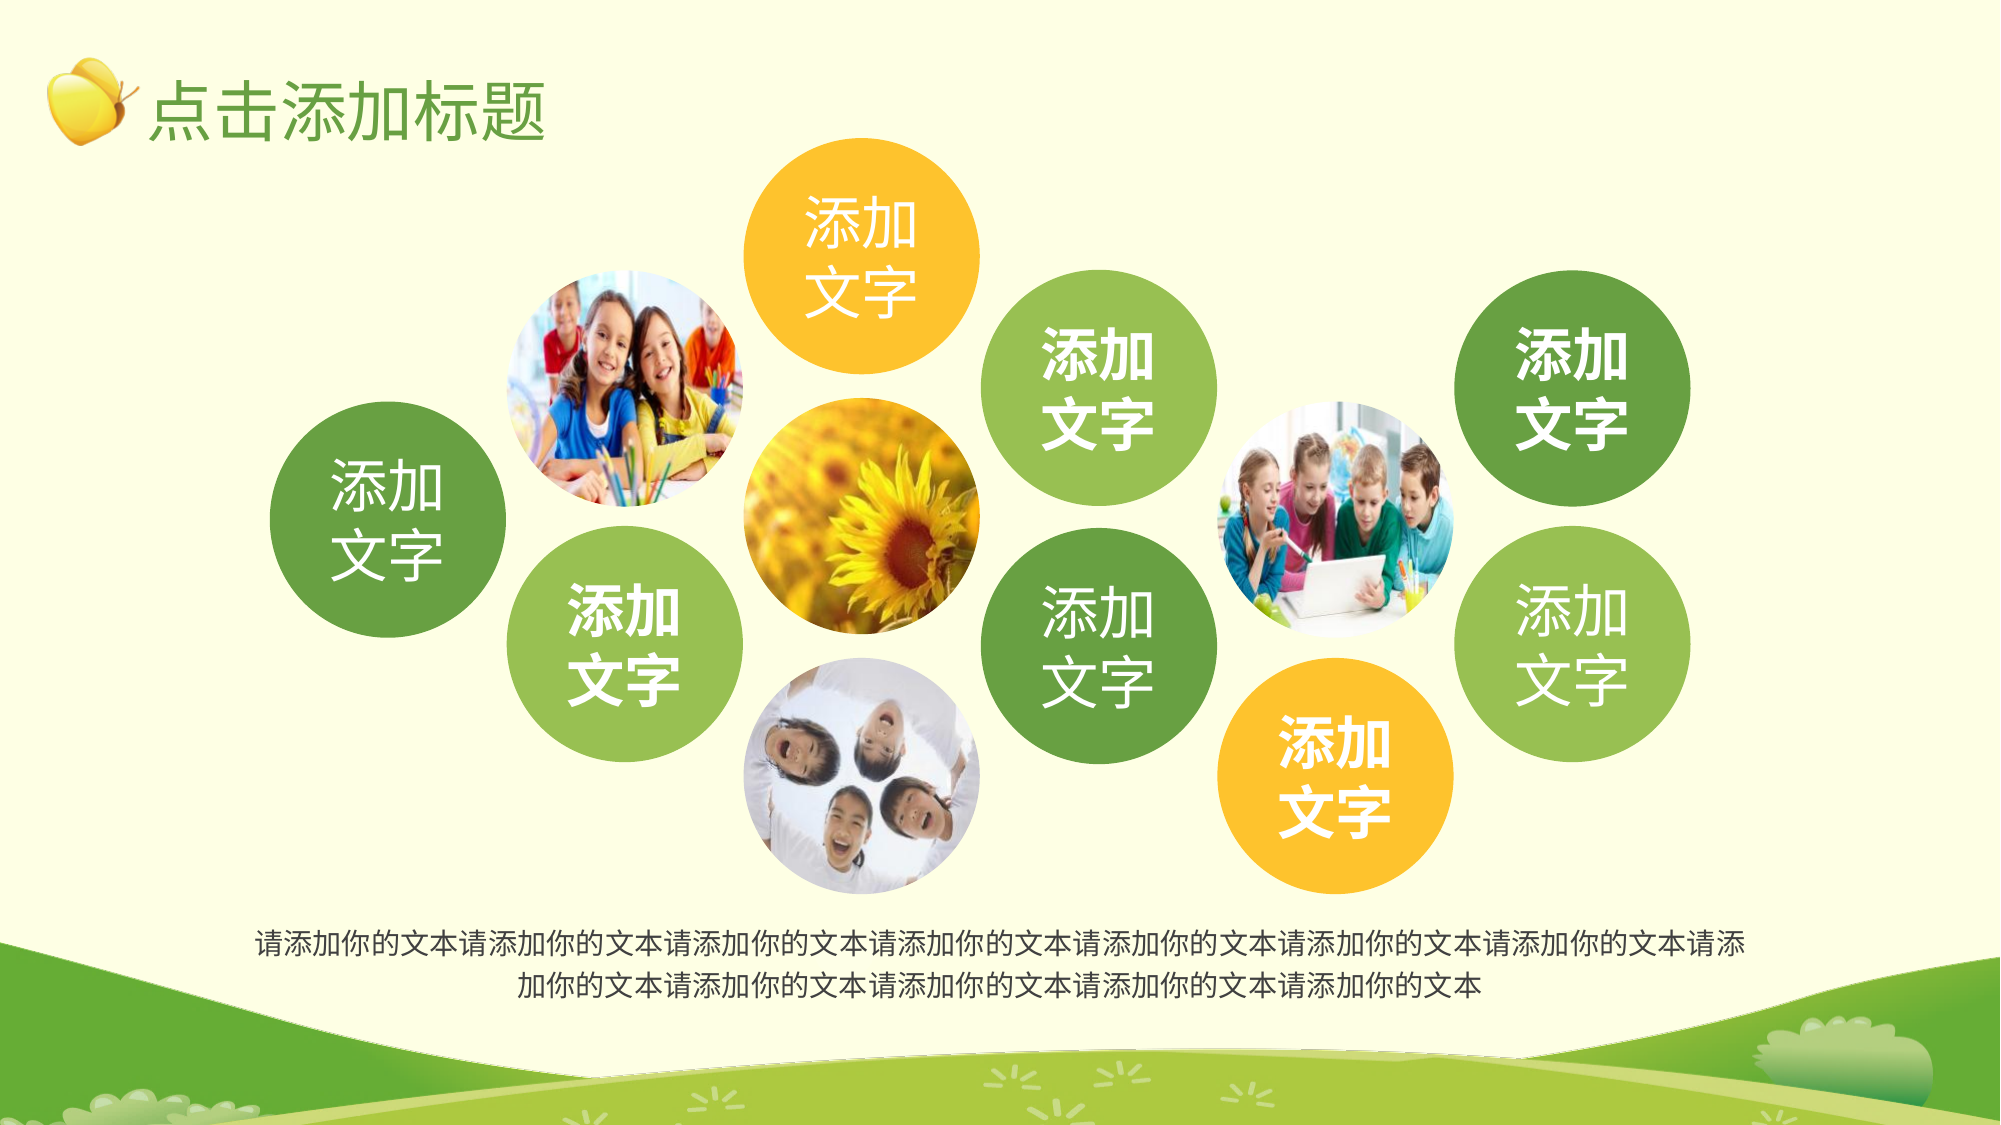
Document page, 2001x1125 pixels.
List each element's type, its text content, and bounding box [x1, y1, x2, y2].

text_box 添加文字 [505, 524, 744, 764]
text_box 点击添加标题 [156, 62, 563, 158]
text_box [742, 396, 981, 636]
text_box 添加文字 [1453, 524, 1692, 764]
text_box 添加文字 [268, 400, 508, 639]
text_box 添加文字 [1453, 269, 1692, 508]
text_box 添加文字 [1216, 656, 1455, 896]
text_box 请添加你的文本请添加你的文本请添加你的文本请添加你的文本请添加你的文本请添加你的文本请添加你的文本请添加你的文本请添加你的文本请添加你的文本请添加你的文本请添加你的文本 [237, 911, 1763, 1010]
text_box [505, 269, 744, 508]
text_box 添加文字 [742, 137, 981, 376]
text_box 添加文字 [979, 526, 1219, 766]
picture [0, 915, 2000, 1125]
text_box [1216, 400, 1455, 639]
text_box 添加文字 [979, 268, 1219, 508]
text_box [742, 656, 981, 896]
picture [30, 46, 156, 159]
